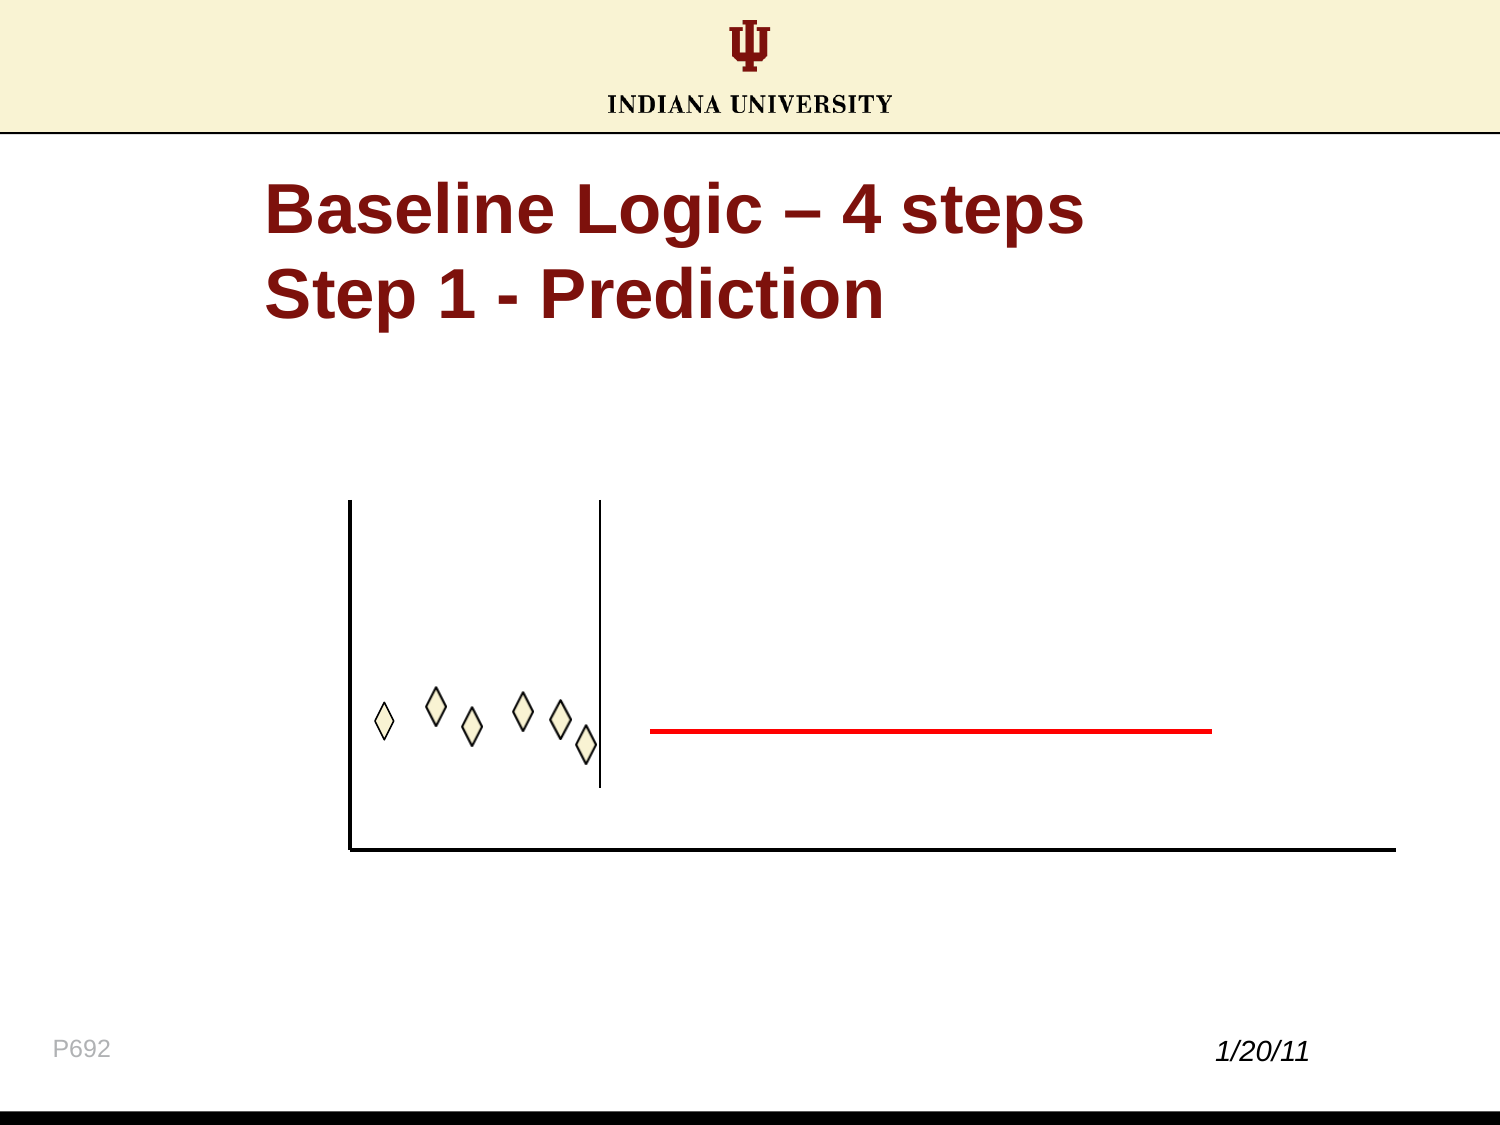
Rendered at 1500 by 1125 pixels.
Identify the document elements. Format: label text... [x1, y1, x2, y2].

picture [574, 724, 597, 765]
picture [512, 690, 534, 732]
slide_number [1199, 1024, 1463, 1076]
title Baseline Logic – 4 steps Step 1 - Prediction [249, 154, 1417, 342]
text_box [374, 702, 394, 740]
picture [424, 686, 447, 727]
picture [549, 699, 572, 740]
footer P692 [37, 1024, 851, 1076]
picture [608, 20, 892, 113]
picture [461, 706, 483, 747]
